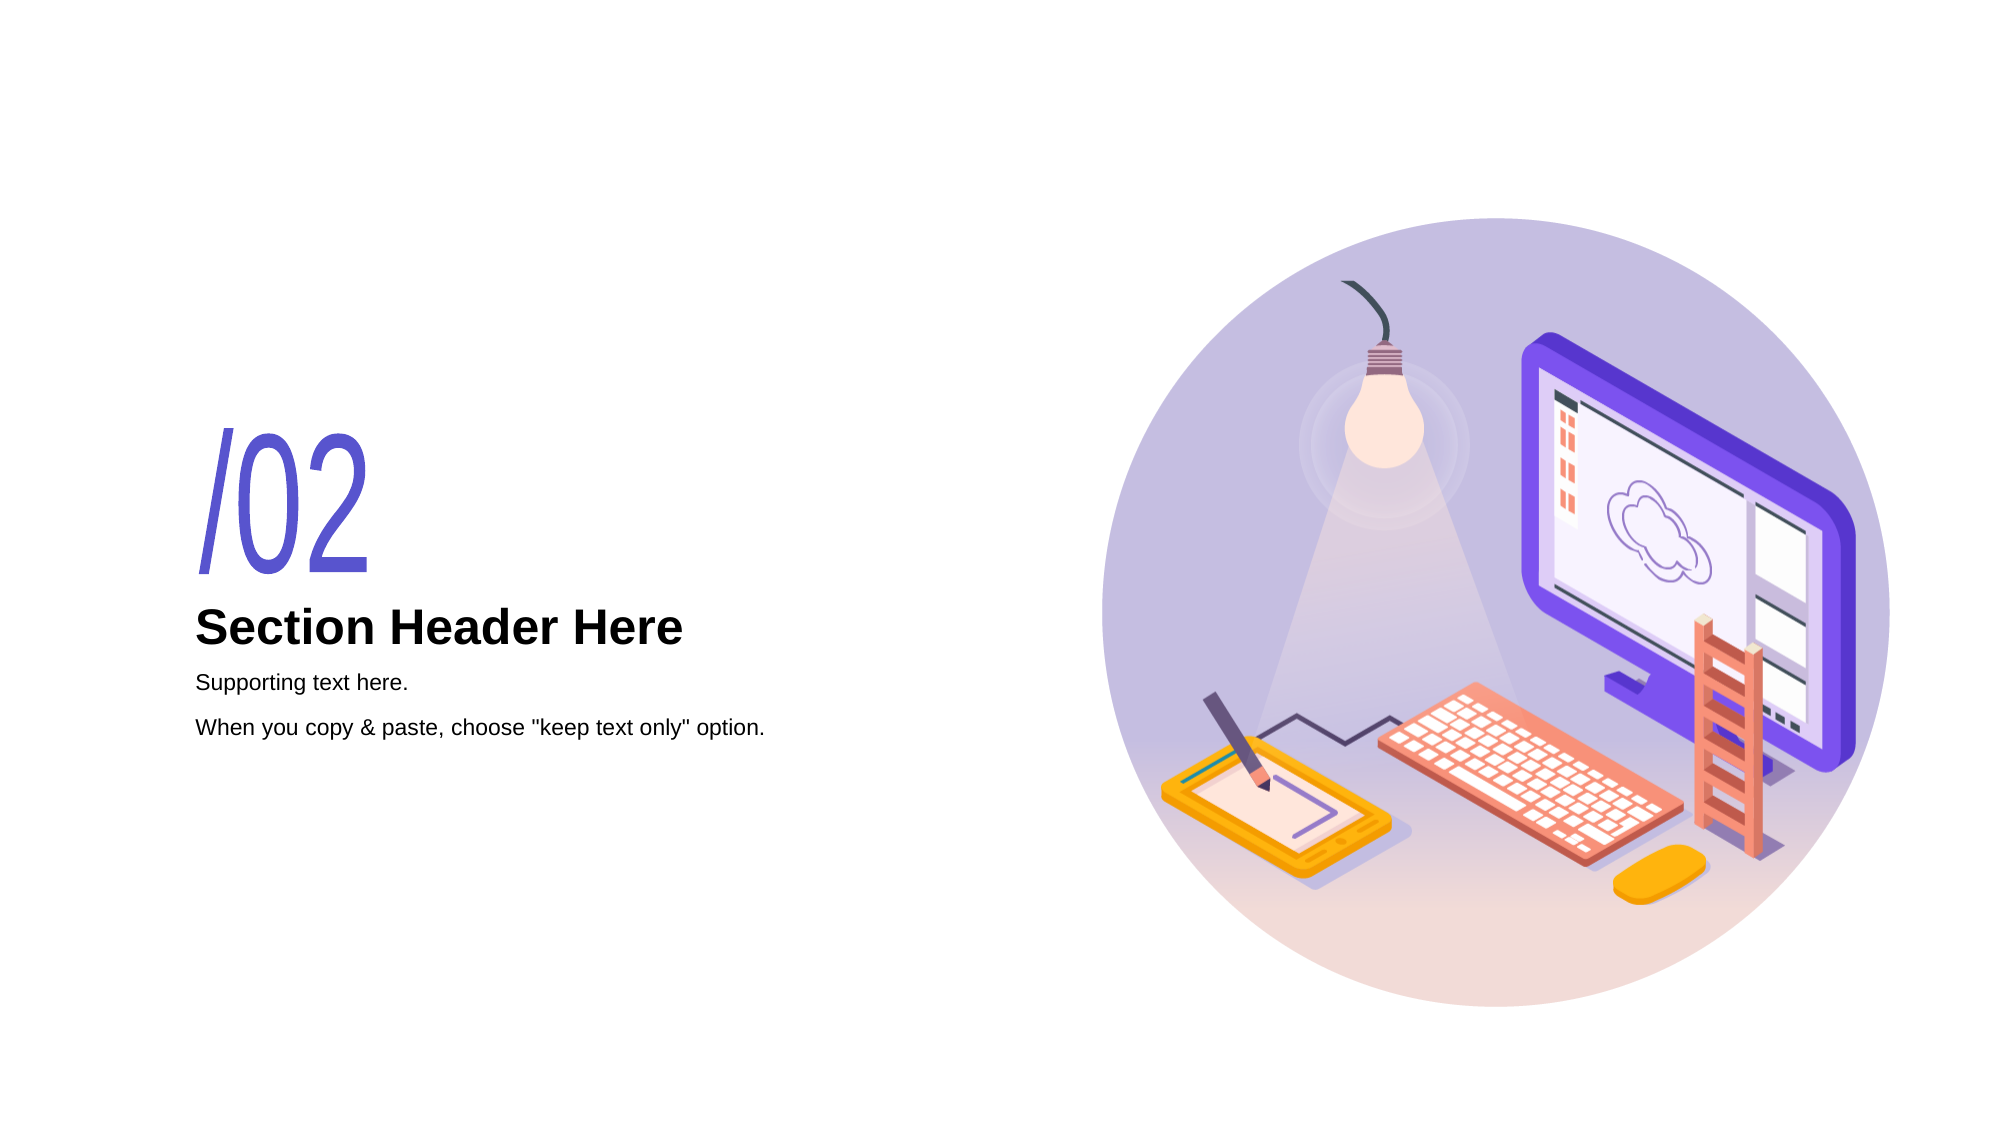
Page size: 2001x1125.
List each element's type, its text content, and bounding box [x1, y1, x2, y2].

list Supporting text here. When you copy & paste, choose "keep text only" option. [180, 662, 1070, 830]
title Section Header Here [180, 515, 1070, 662]
picture [1102, 218, 1890, 1007]
